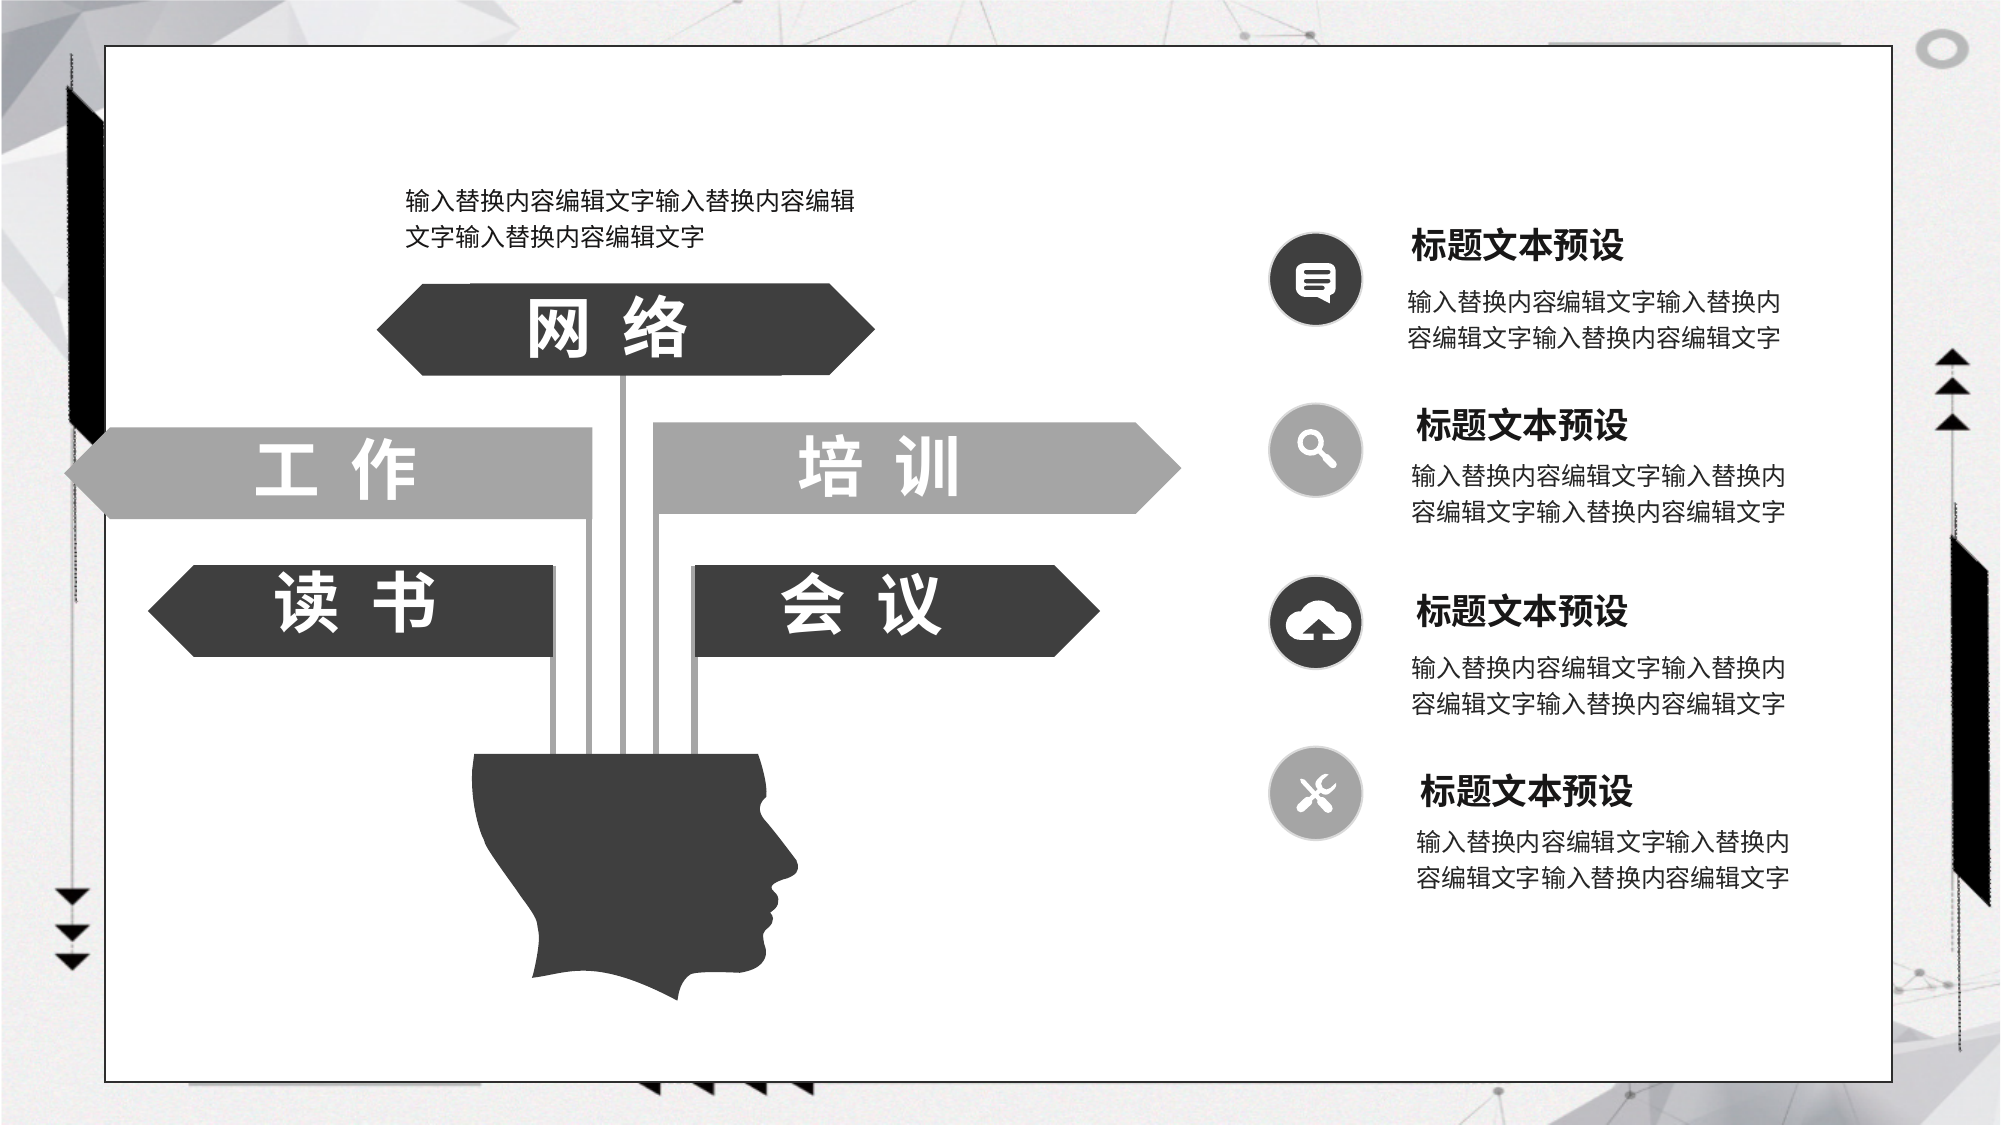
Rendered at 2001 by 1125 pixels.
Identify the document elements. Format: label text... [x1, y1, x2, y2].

text_box [1297, 429, 1337, 469]
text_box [694, 555, 1101, 657]
text_box 标题文本预设 [1401, 581, 1638, 639]
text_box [64, 420, 593, 519]
text_box [1268, 402, 1364, 498]
text_box 输入替换内容编辑文字输入替换内容编辑文字输入替换内容编辑文字 [390, 171, 876, 259]
text_box [1268, 745, 1364, 842]
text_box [376, 278, 876, 376]
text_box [653, 417, 1182, 514]
text_box [1285, 600, 1352, 640]
text_box [1268, 574, 1364, 671]
text_box [1296, 773, 1337, 813]
text_box 输入替换内容编辑文字输入替换内容编辑文字输入替换内容编辑文字 [1401, 813, 1818, 905]
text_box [147, 553, 553, 657]
text_box 标题文本预设 [1406, 761, 1643, 820]
text_box [1295, 263, 1336, 304]
text_box 输入替换内容编辑文字输入替换内容编辑文字输入替换内容编辑文字 [1392, 273, 1809, 365]
text_box 标题文本预设 [1401, 395, 1638, 454]
text_box 标题文本预设 [1396, 215, 1633, 273]
text_box [1268, 231, 1364, 327]
text_box 输入替换内容编辑文字输入替换内容编辑文字输入替换内容编辑文字 [1396, 447, 1813, 539]
text_box [471, 753, 798, 1001]
picture [0, 0, 2001, 1125]
text_box 输入替换内容编辑文字输入替换内容编辑文字输入替换内容编辑文字 [1396, 638, 1813, 731]
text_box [552, 376, 695, 943]
